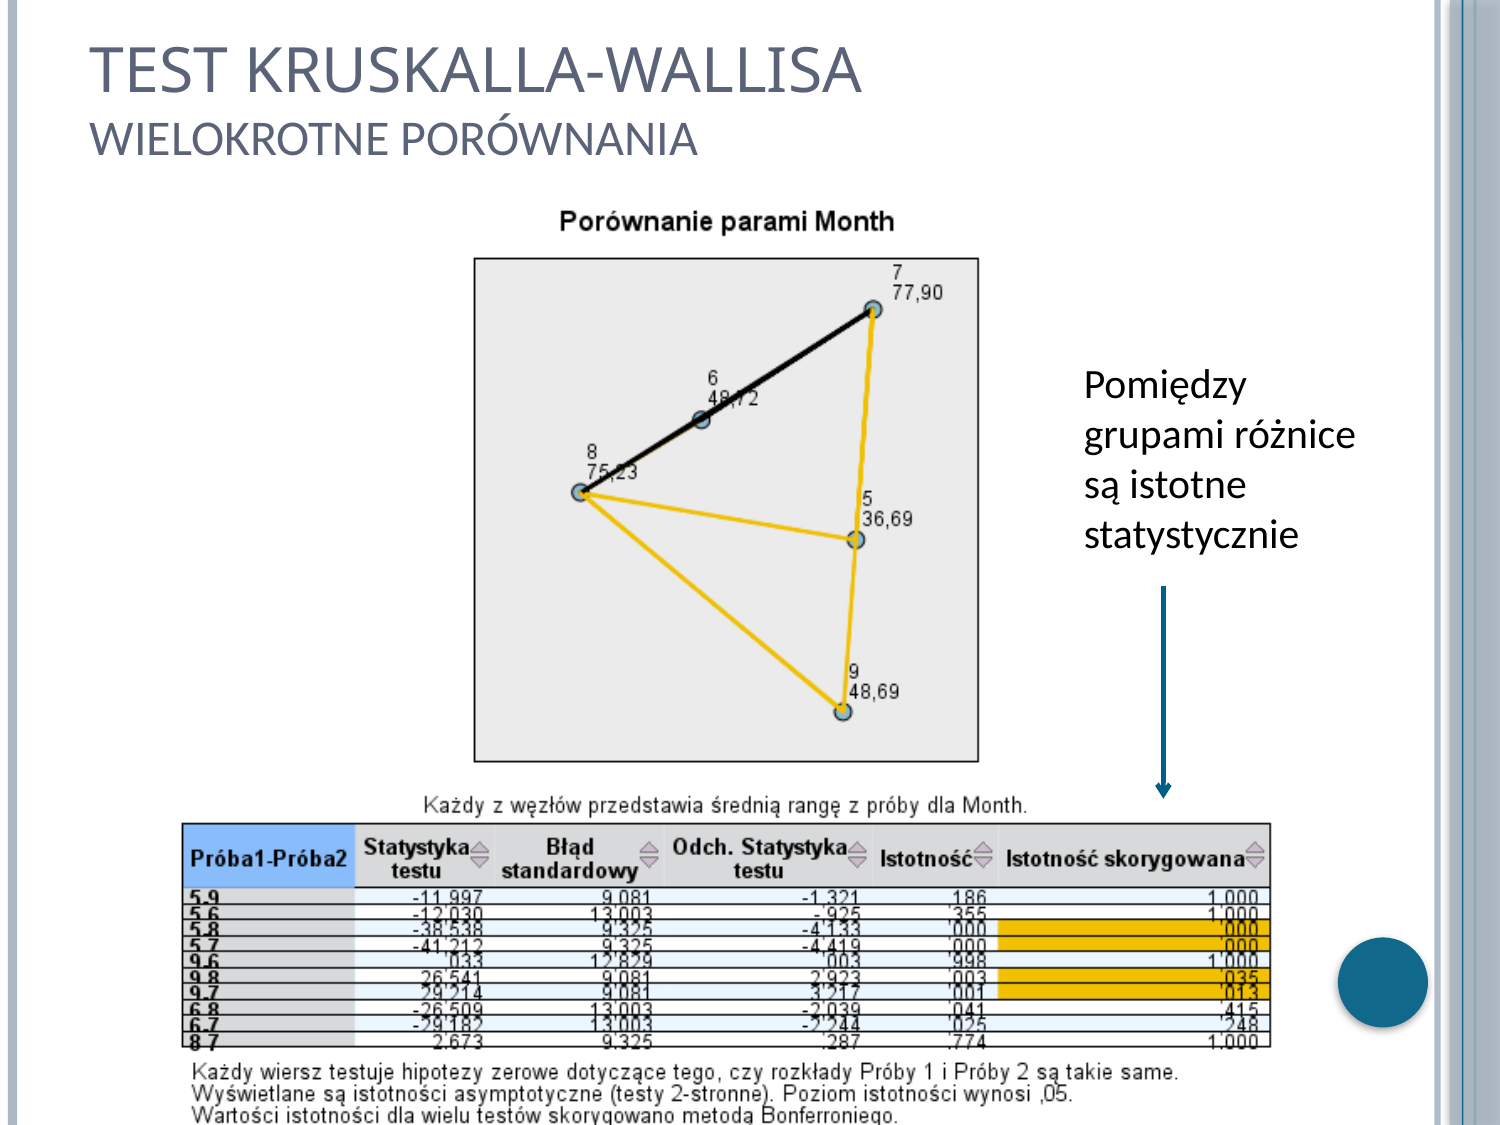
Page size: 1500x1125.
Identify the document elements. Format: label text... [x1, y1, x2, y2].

picture [135, 195, 1315, 1125]
text_box Test Kruskalla-Wallisa Wielokrotne porównania [75, 7, 1300, 173]
text_box Pomiędzy grupami różnice są istotne statystycznie [1321, 349, 1400, 565]
